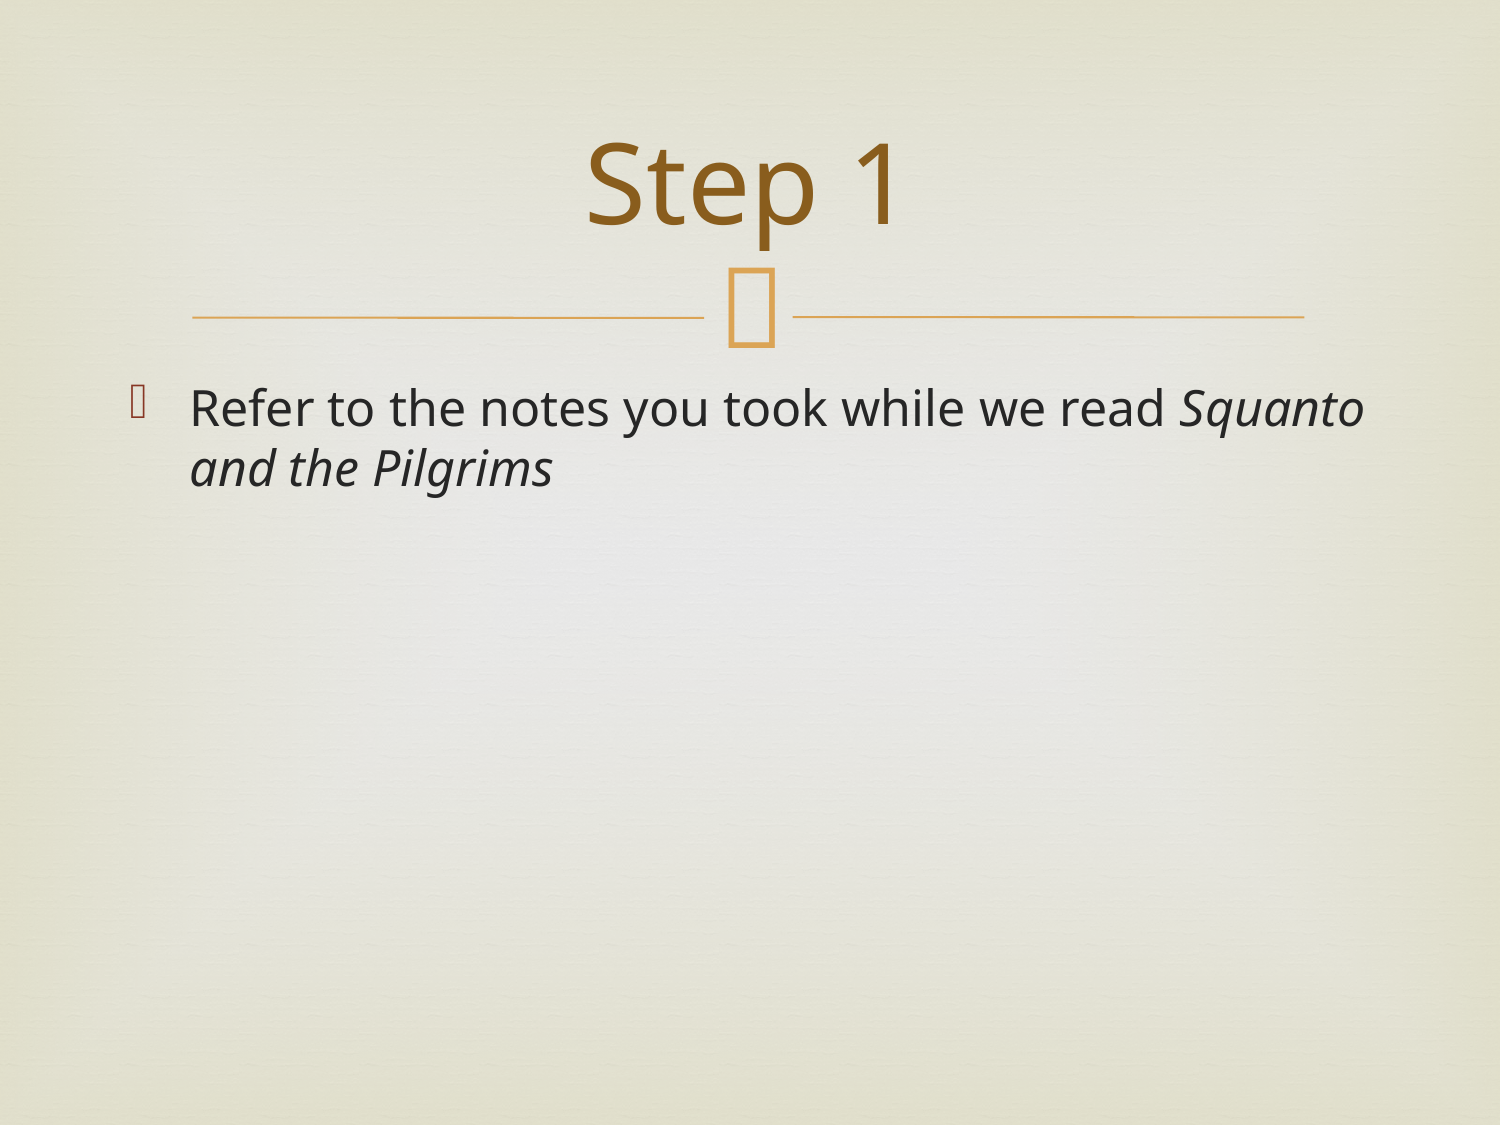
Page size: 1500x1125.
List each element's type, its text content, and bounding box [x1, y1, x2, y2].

title Step 1 [112, 93, 1386, 267]
list Refer to the notes you took while we read Squanto and the Pilgrims [114, 368, 1386, 1005]
